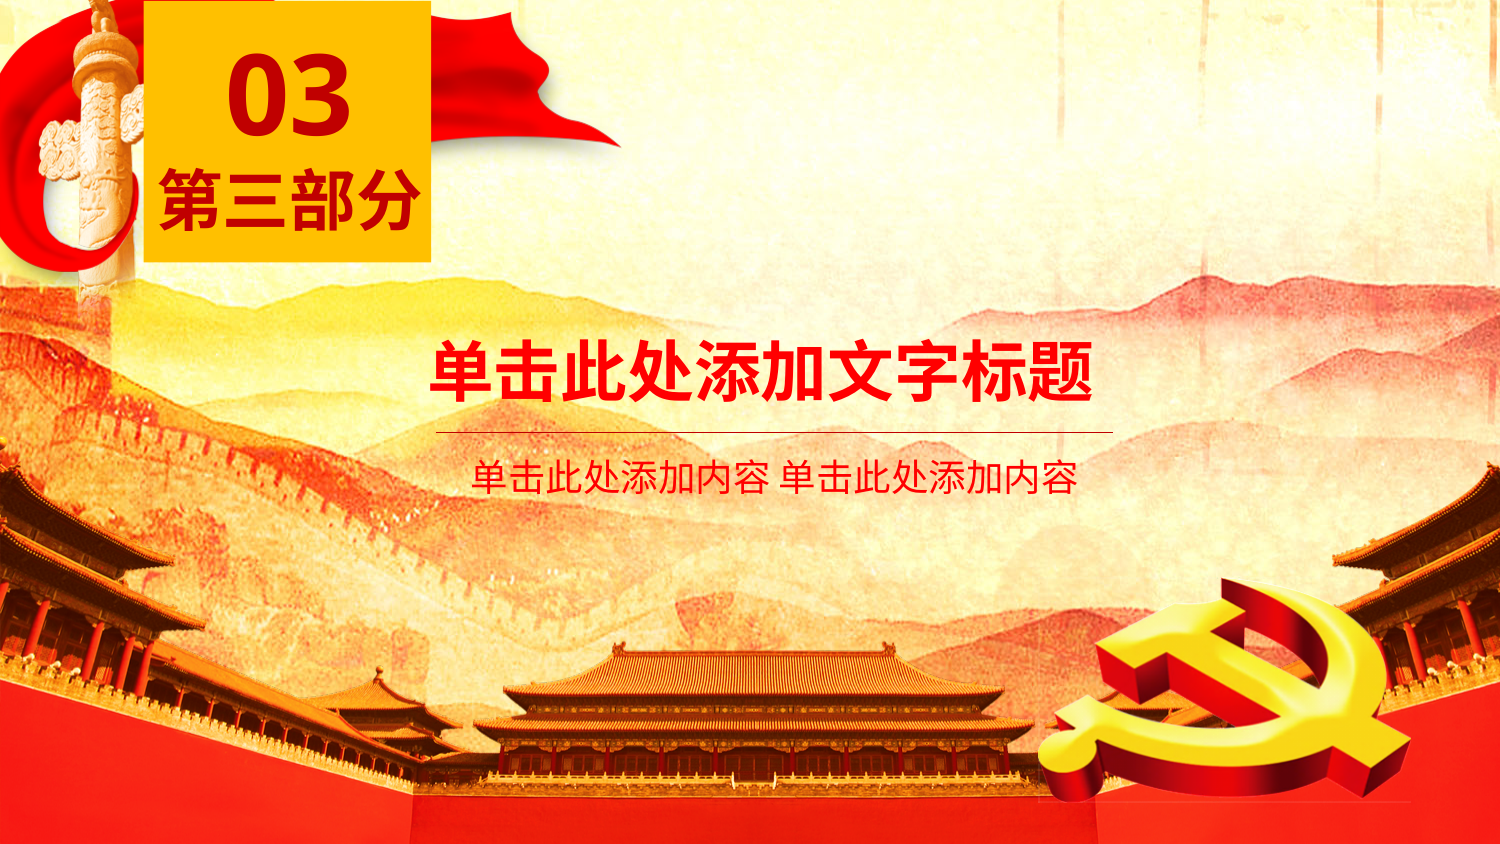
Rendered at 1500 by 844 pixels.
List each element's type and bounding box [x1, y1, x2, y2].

text_box [0, 0, 1500, 844]
